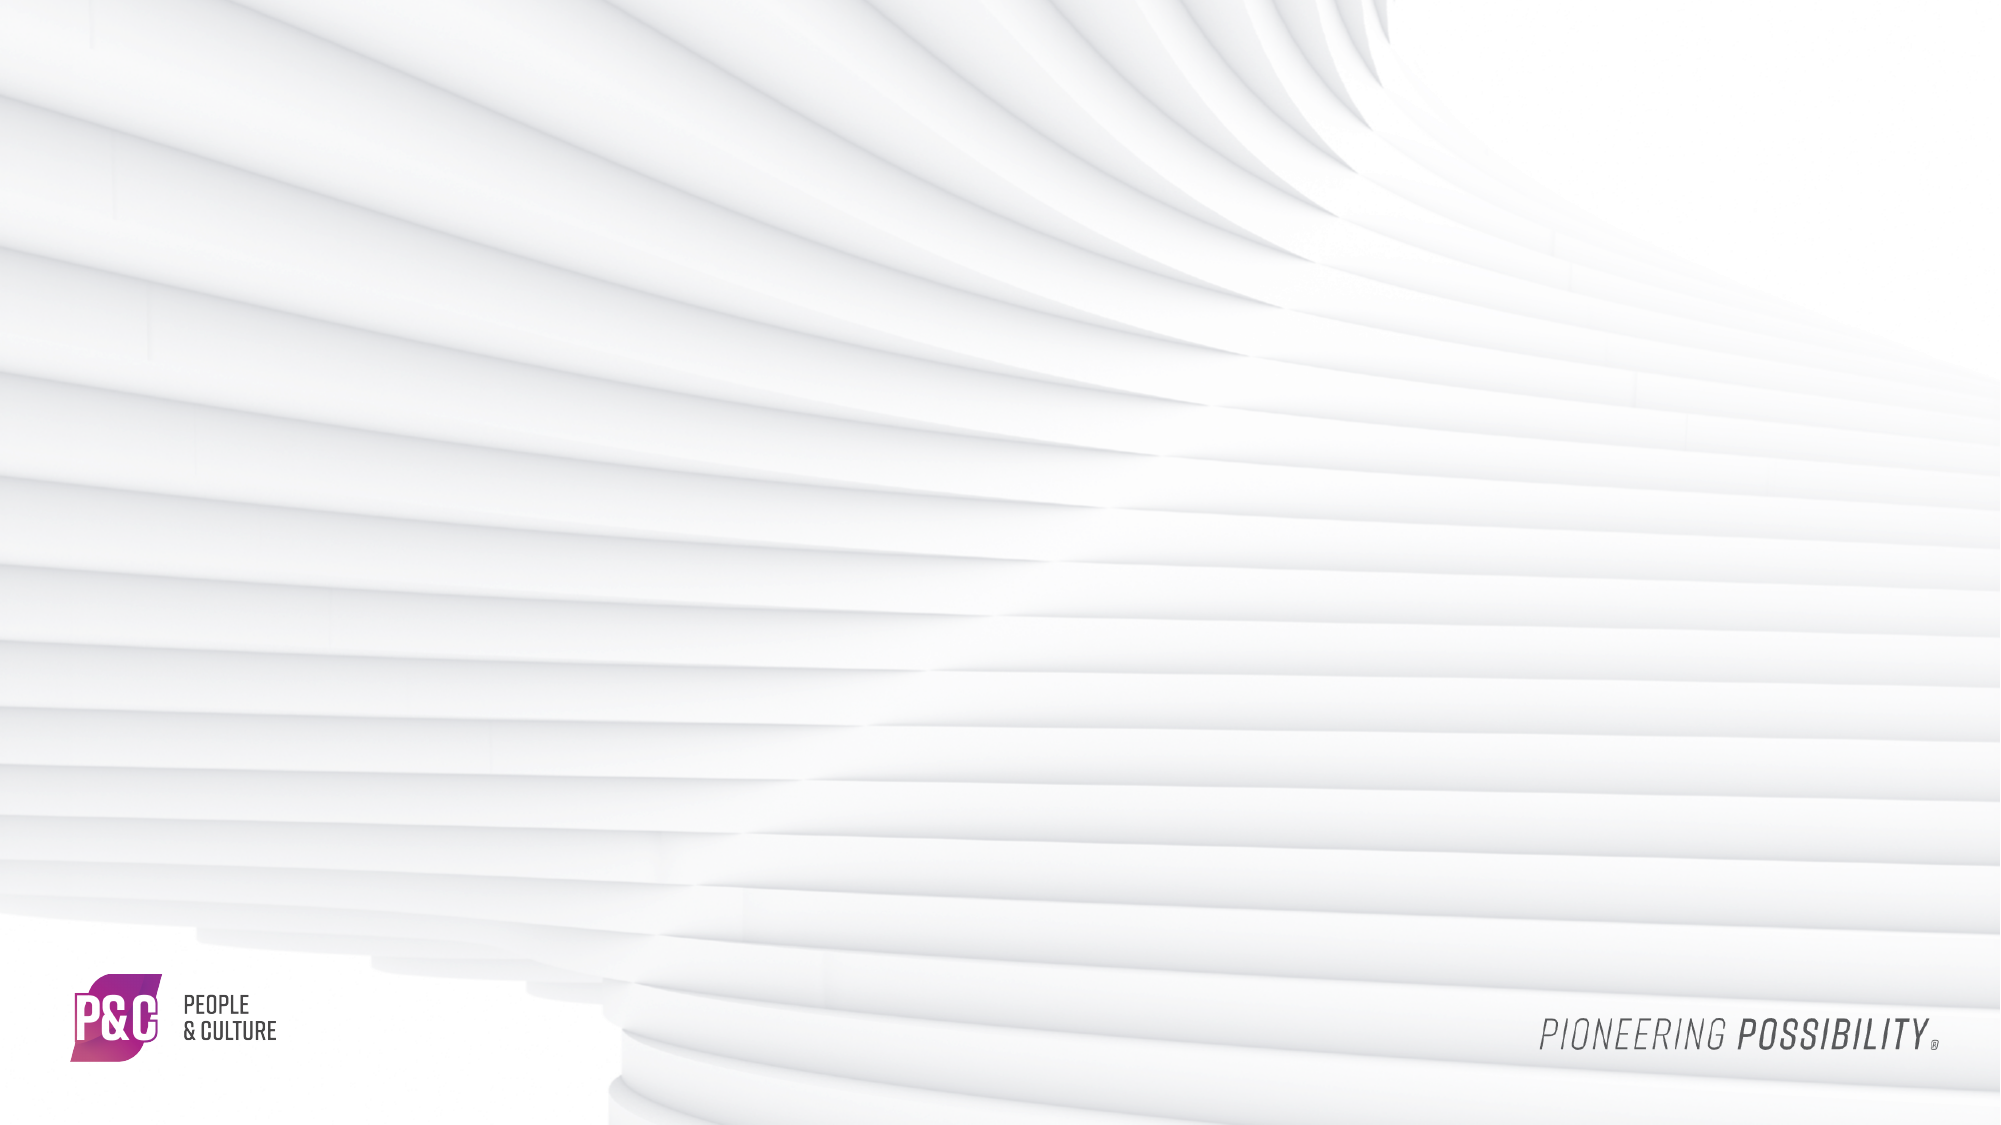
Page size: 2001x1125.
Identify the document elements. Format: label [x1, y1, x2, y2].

picture [0, 974, 2000, 1125]
